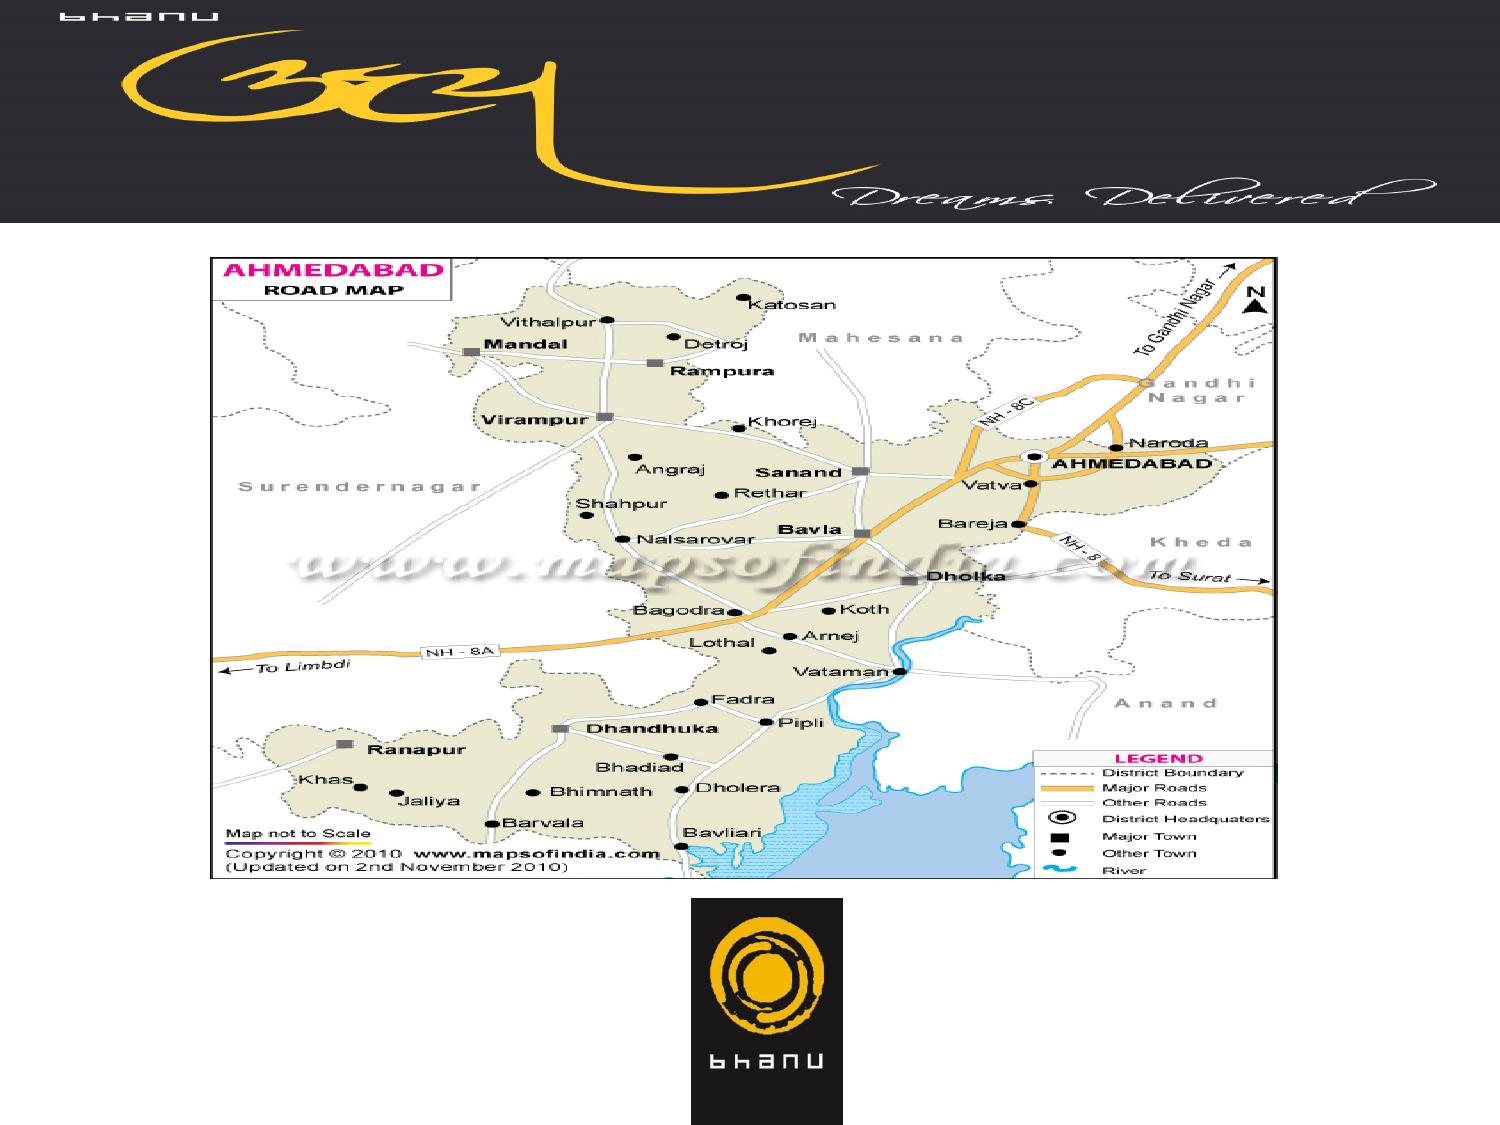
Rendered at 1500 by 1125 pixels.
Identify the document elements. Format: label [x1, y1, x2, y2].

picture [691, 898, 843, 1125]
picture [210, 257, 1278, 880]
picture [0, 0, 1500, 223]
